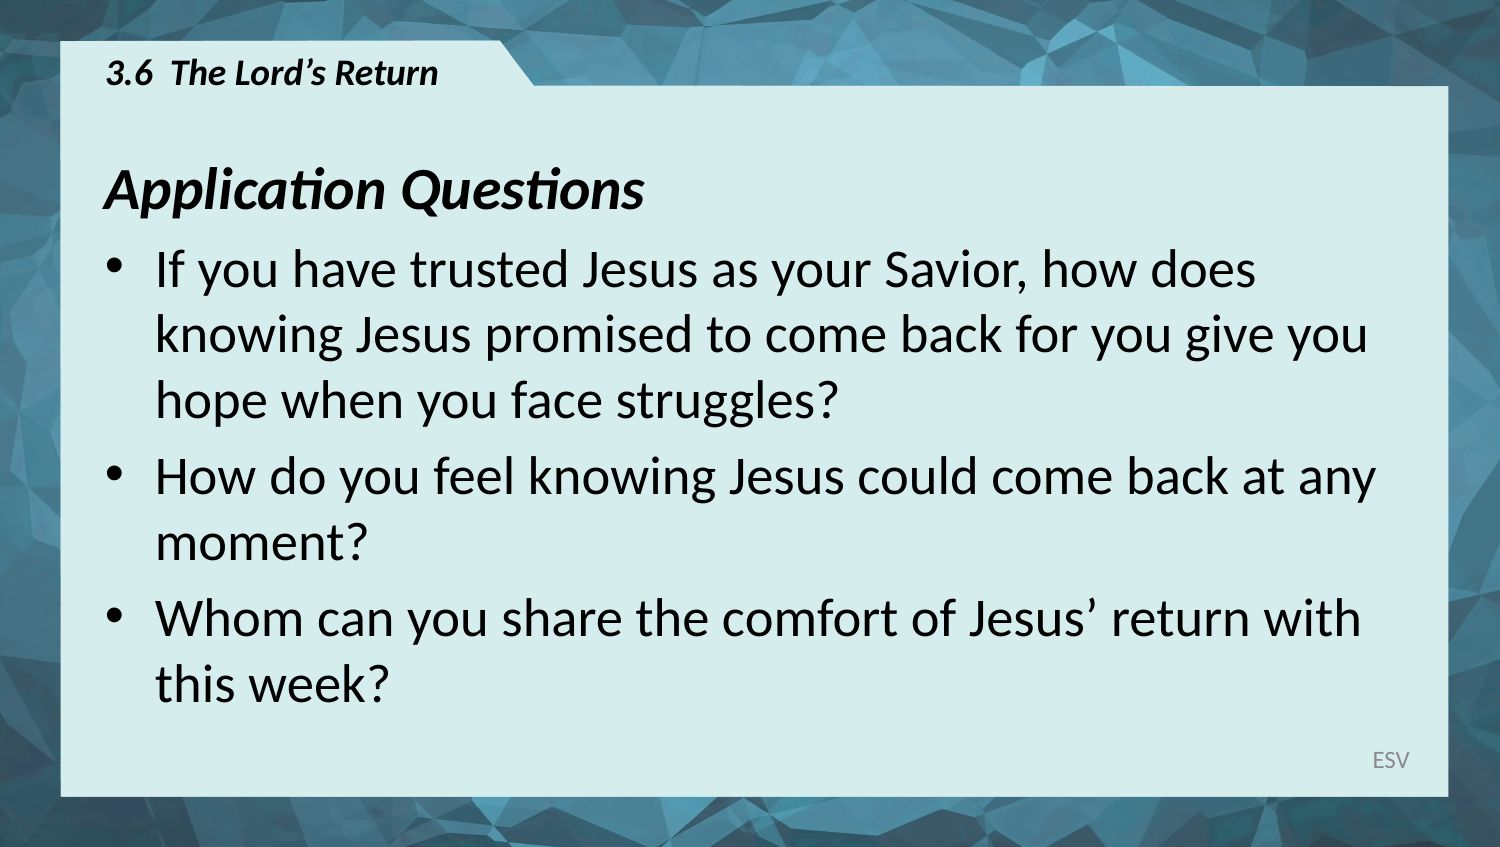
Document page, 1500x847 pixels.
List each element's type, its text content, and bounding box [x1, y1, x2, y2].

list Application Questions If you have trusted Jesus as your Savior, how does knowing Jesus promised to come back for you give you hope when you face struggles? How do you feel knowing Jesus could come back at any moment? Whom can you share the comfort of Jesus’ return with this week? [89, 141, 1403, 722]
title 3.6 The Lord’s Return [89, 33, 1420, 108]
picture [0, 0, 1500, 847]
footer ESV [950, 736, 1425, 782]
